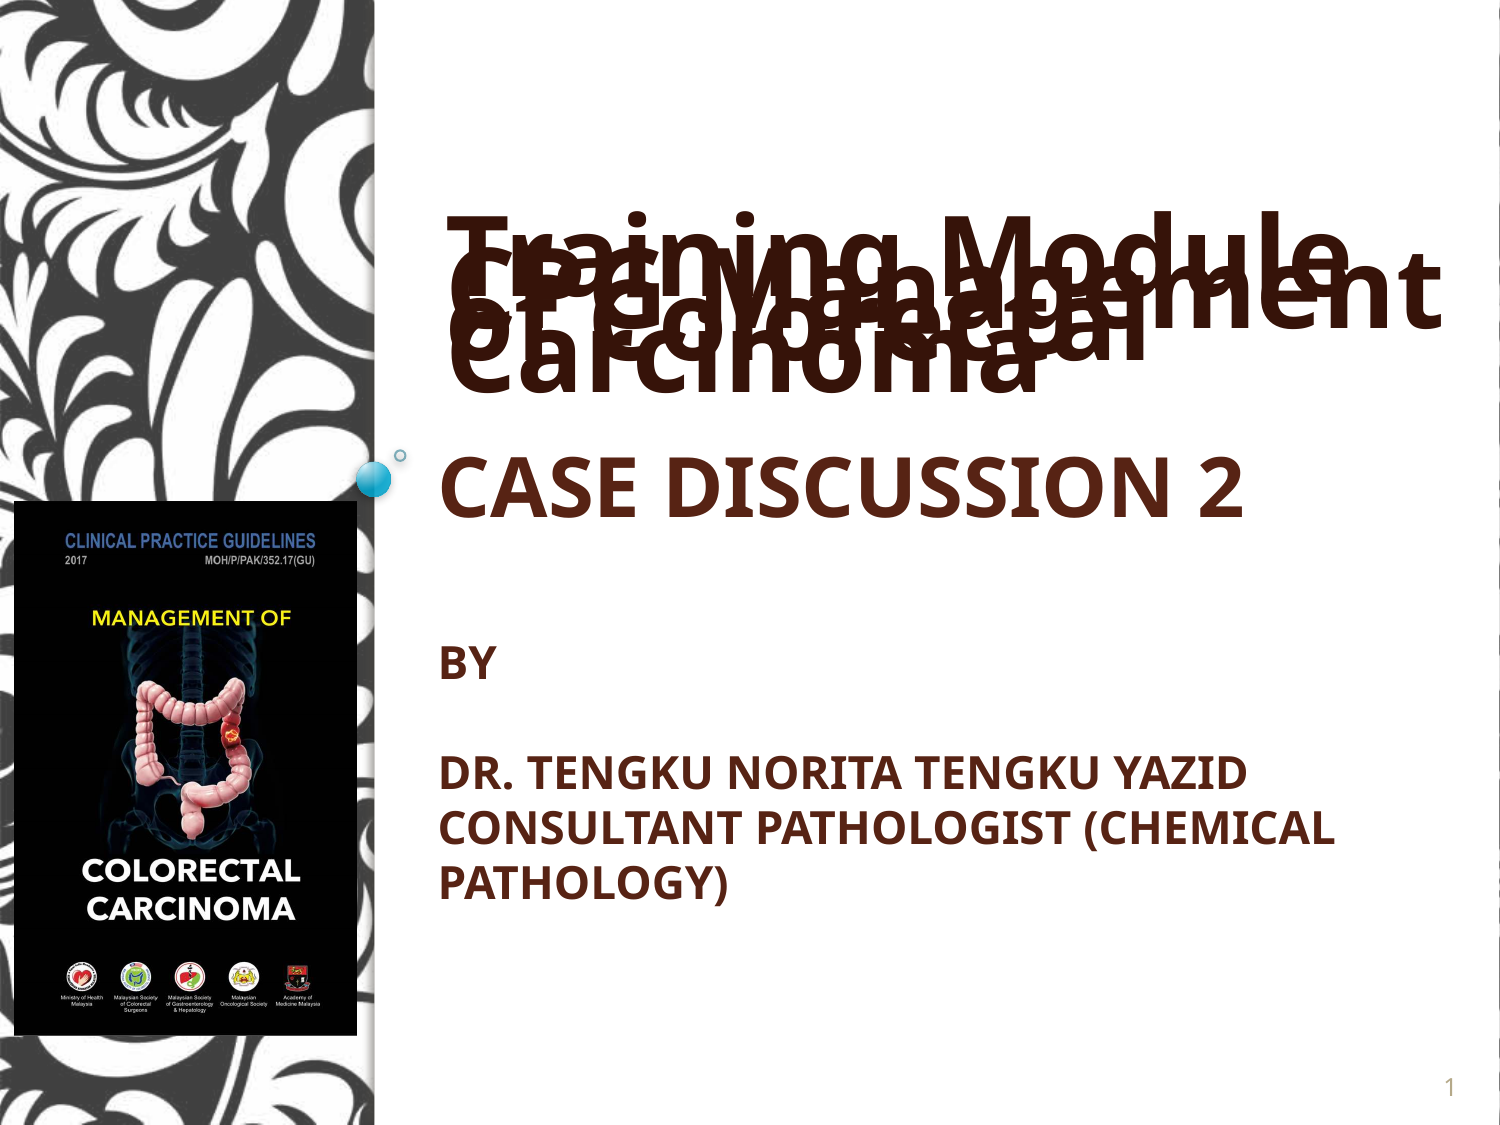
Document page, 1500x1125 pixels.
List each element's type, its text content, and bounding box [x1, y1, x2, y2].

slide_number 1 [1413, 1034, 1488, 1113]
list Training Module CPG Management of Colorectal Carcinoma [422, 174, 1473, 423]
title CASE DISCUSSION 2 by DR. TENGKU NORITA TENGKU YAZID CONSULTANT PATHOLOGIST (CHEMICAL PATHOLOGY) [422, 426, 1473, 988]
picture [14, 501, 358, 1036]
